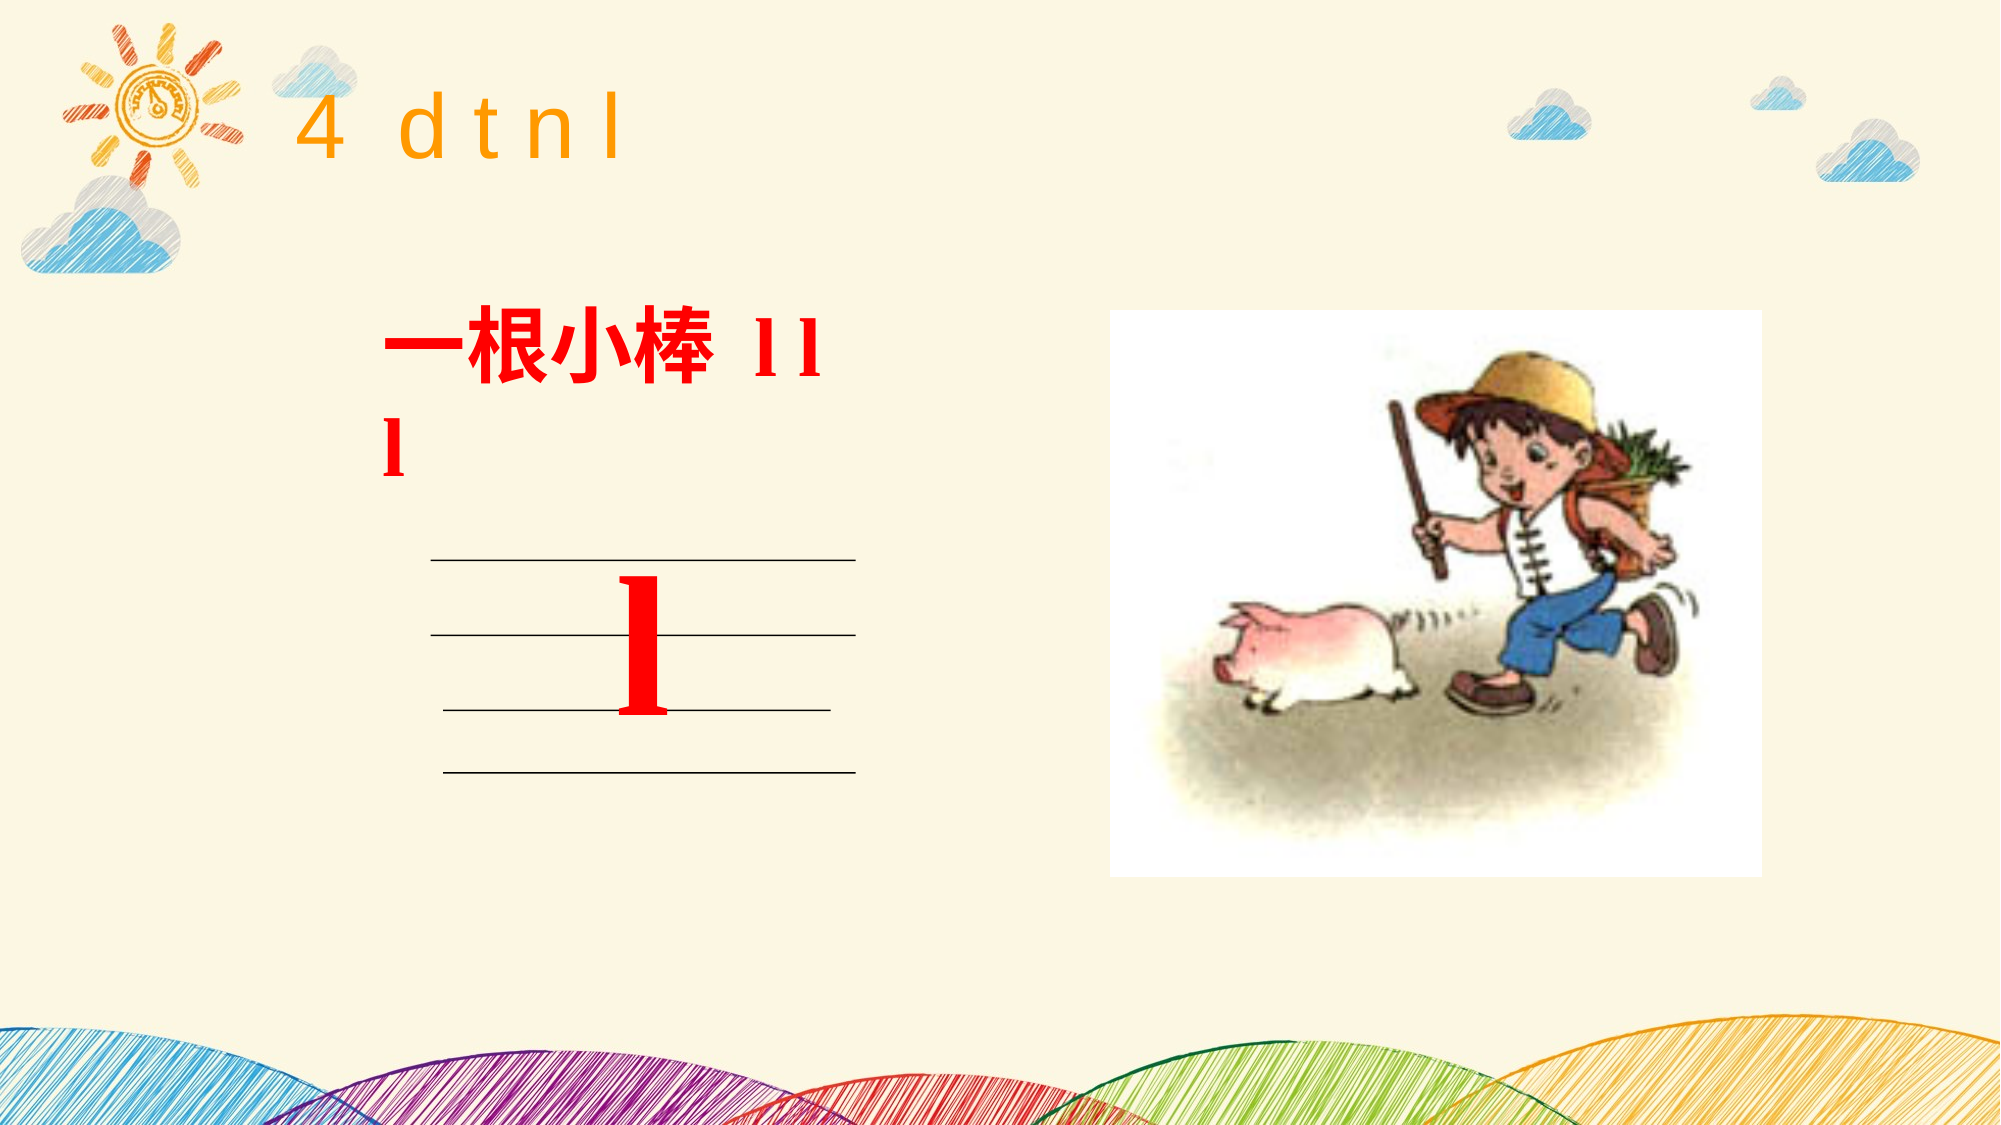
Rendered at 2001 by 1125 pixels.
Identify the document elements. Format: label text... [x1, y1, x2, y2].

text_box l [600, 508, 776, 763]
text_box 一根小棒 l l l [368, 285, 869, 501]
picture [0, 0, 2000, 1125]
text_box 4 d t n l [280, 59, 1096, 185]
